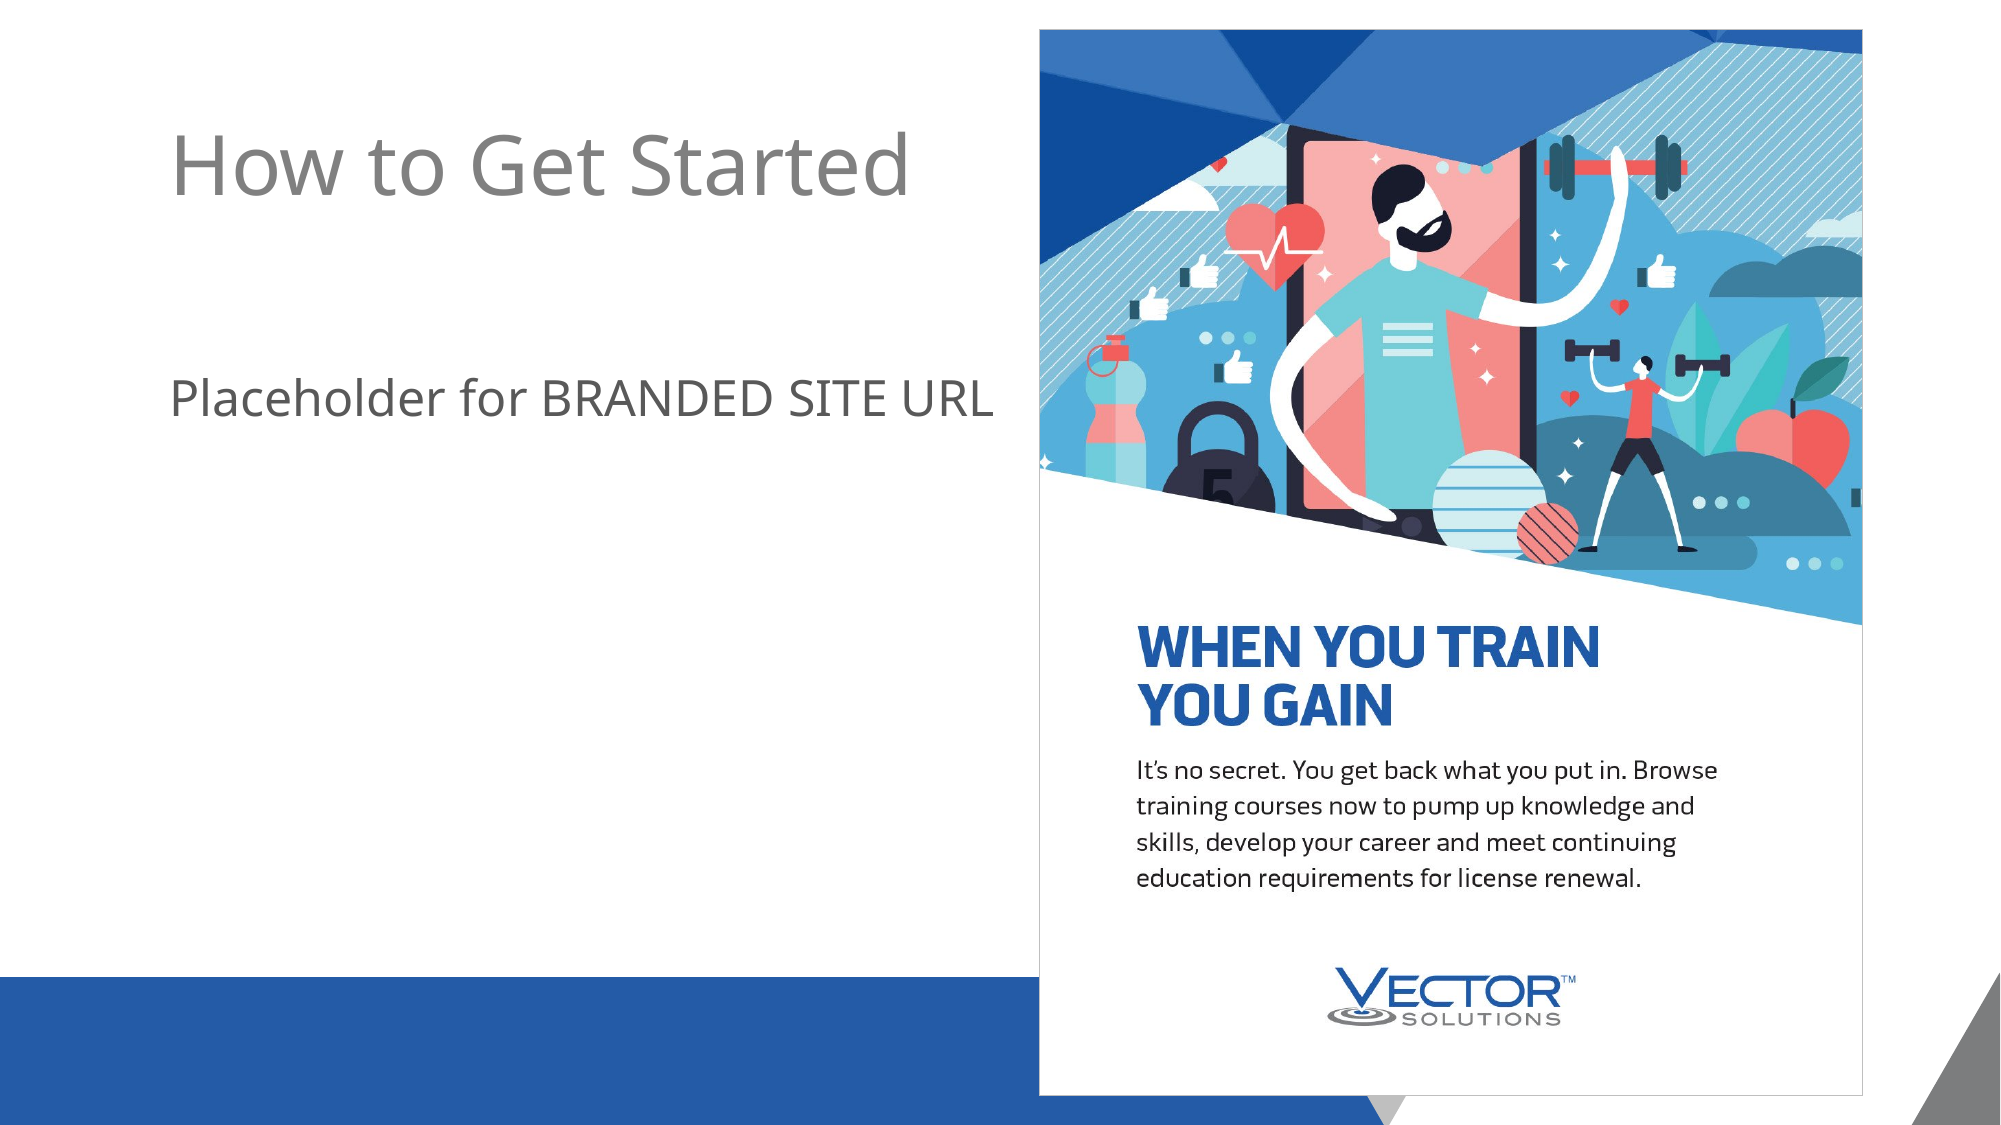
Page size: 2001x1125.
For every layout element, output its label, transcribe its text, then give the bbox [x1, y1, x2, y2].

list Placeholder for BRANDED SITE URL [154, 365, 1017, 563]
title How to Get Started [154, 59, 1017, 278]
picture [1039, 29, 1863, 1095]
